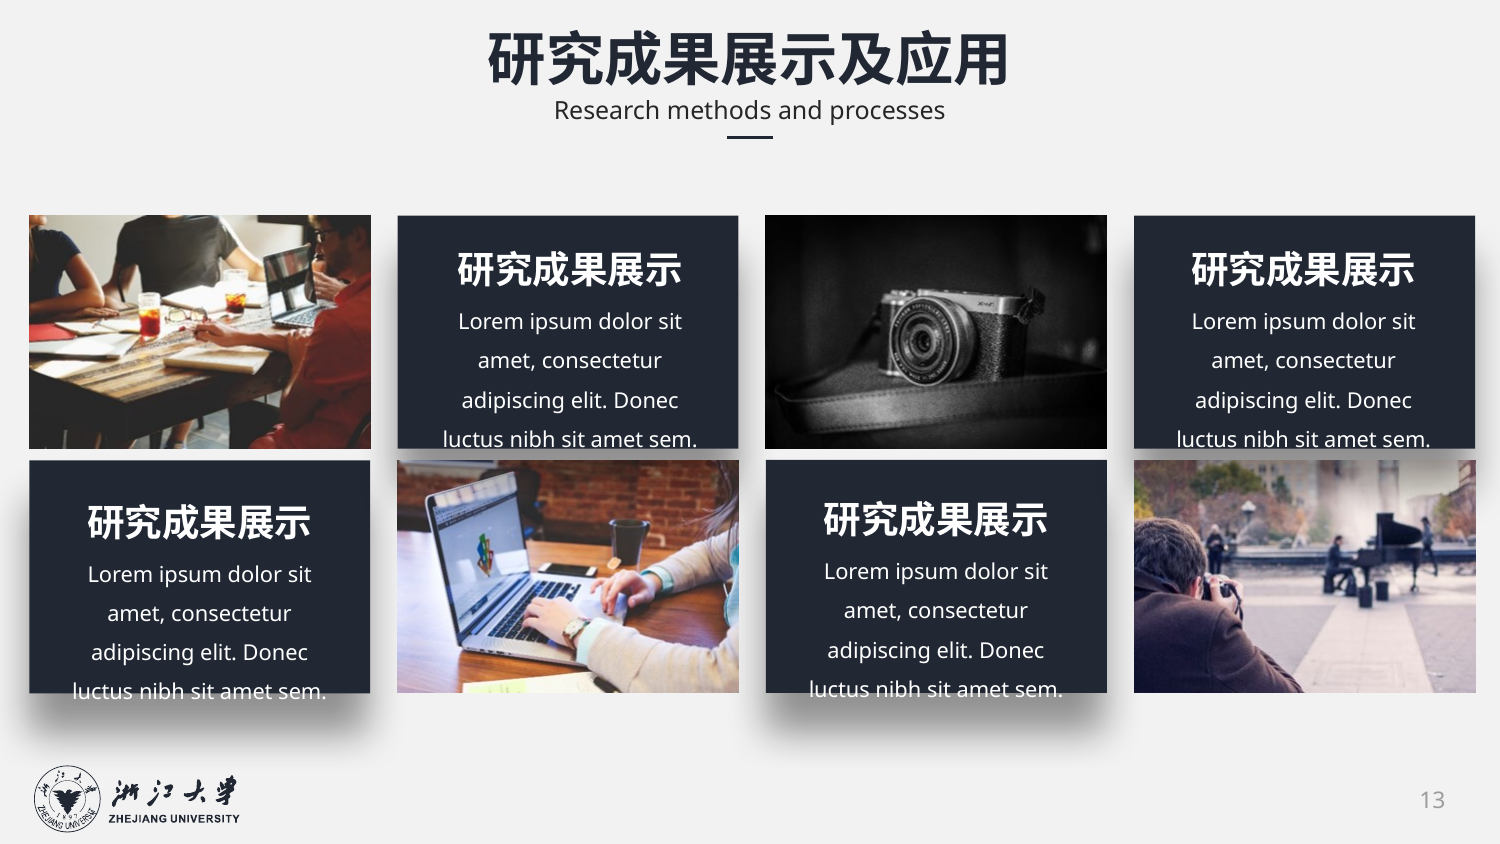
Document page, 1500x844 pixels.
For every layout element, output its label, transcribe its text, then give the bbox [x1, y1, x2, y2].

text_box 研究成果展示 [1159, 239, 1449, 299]
text_box 研究成果展示 [425, 239, 715, 299]
text_box 研究成果展示 [791, 488, 1081, 549]
text_box 研究成果展示 [55, 491, 345, 552]
picture [765, 215, 1107, 449]
text_box Lorem ipsum dolor sit amet, consectetur adipiscing elit. Donec luctus nibh sit amet sem. [779, 537, 1094, 710]
picture [29, 215, 371, 449]
text_box Research methods and processes [538, 87, 961, 133]
text_box Lorem ipsum dolor sit amet, consectetur adipiscing elit. Donec luctus nibh sit amet sem. [413, 287, 728, 460]
text_box 研究成果展示及应用 [472, 14, 1027, 100]
slide_number 13 [1123, 778, 1461, 824]
text_box [397, 215, 740, 450]
text_box [765, 459, 1108, 694]
text_box [1133, 215, 1476, 450]
text_box Lorem ipsum dolor sit amet, consectetur adipiscing elit. Donec luctus nibh sit amet sem. [1147, 287, 1461, 460]
text_box [28, 459, 371, 694]
picture [397, 460, 739, 693]
text_box Lorem ipsum dolor sit amet, consectetur adipiscing elit. Donec luctus nibh sit amet sem. [42, 539, 357, 712]
picture [1134, 460, 1476, 693]
